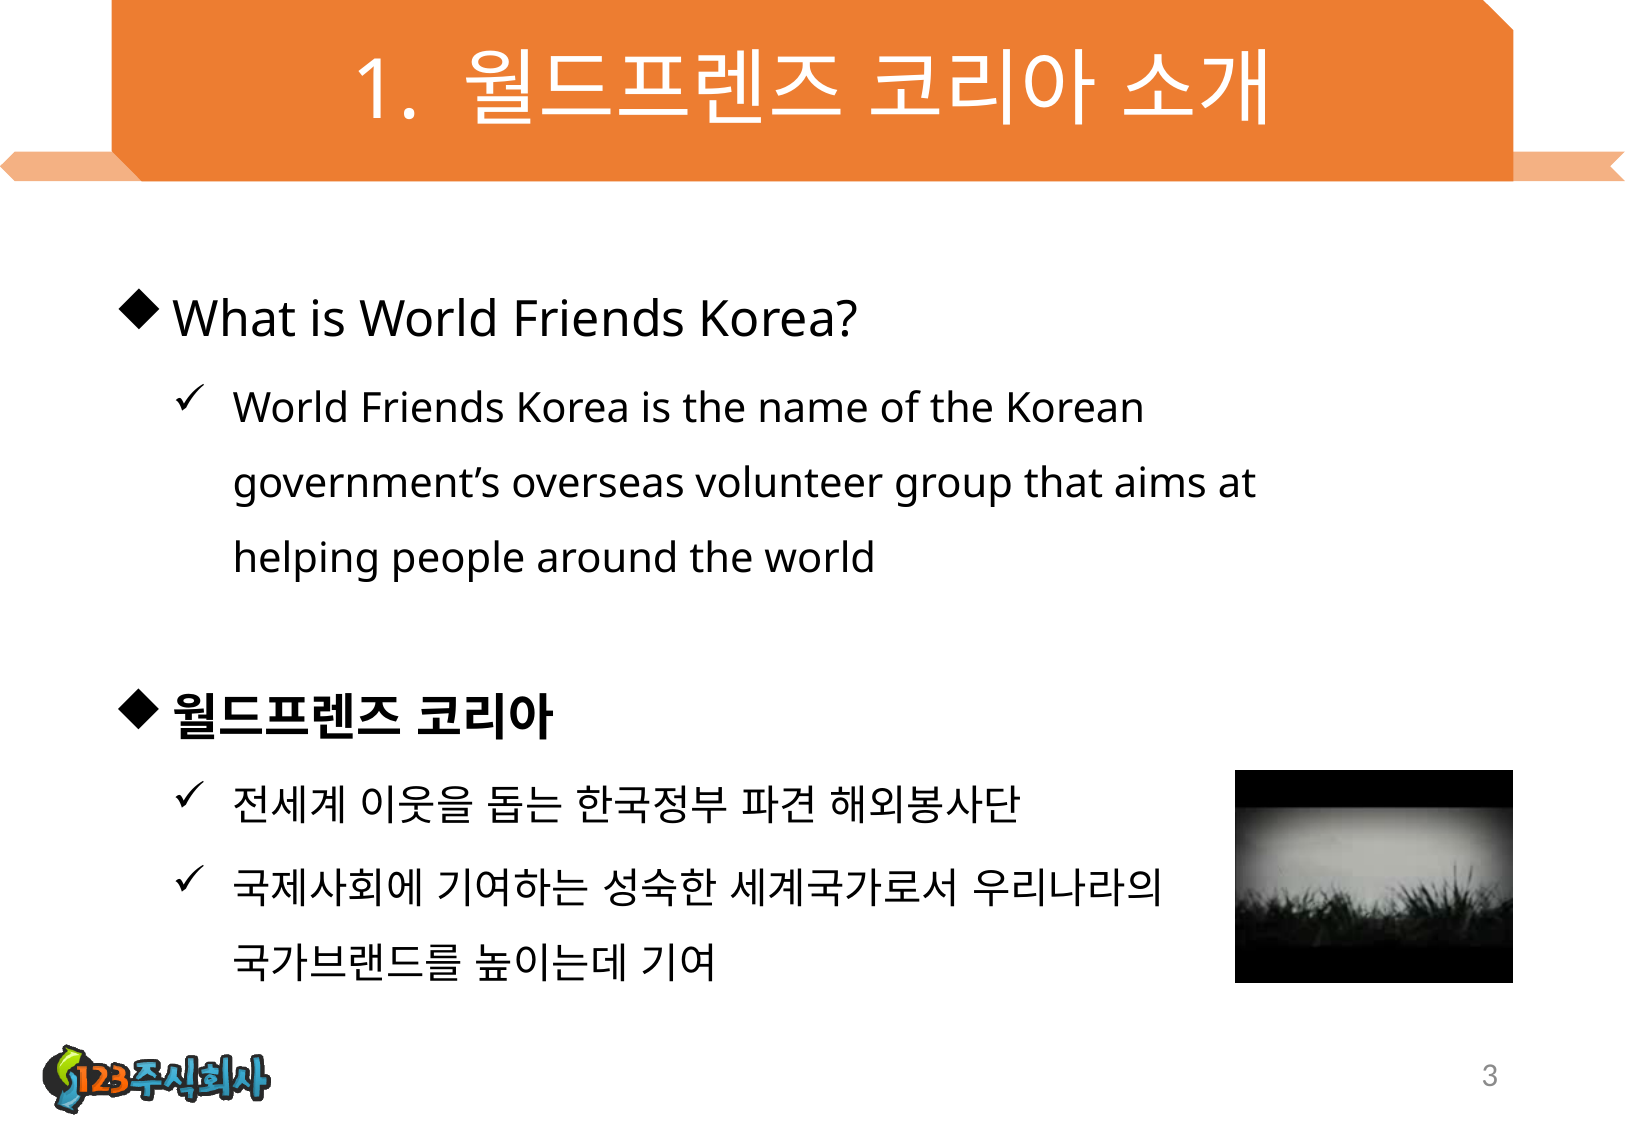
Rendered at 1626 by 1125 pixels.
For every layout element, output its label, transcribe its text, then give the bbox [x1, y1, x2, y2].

text_box 월드프렌즈 코리아 전세계 이웃을 돕는 한국정부 파견 해외봉사단 국제사회에 기여하는 성숙한 세계국가로서 우리나라의 국가브랜드를 높이는데 기여 [99, 648, 1184, 1103]
slide_number 3 [1147, 1042, 1514, 1103]
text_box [1234, 769, 1514, 984]
list What is World Friends Korea? World Friends Korea is the name of the Korean government’s overseas volunteer group that aims at helping people around the world [99, 248, 1420, 630]
title 1. 월드프렌즈 코리아 소개 [0, 3, 1625, 182]
picture [31, 1032, 281, 1125]
